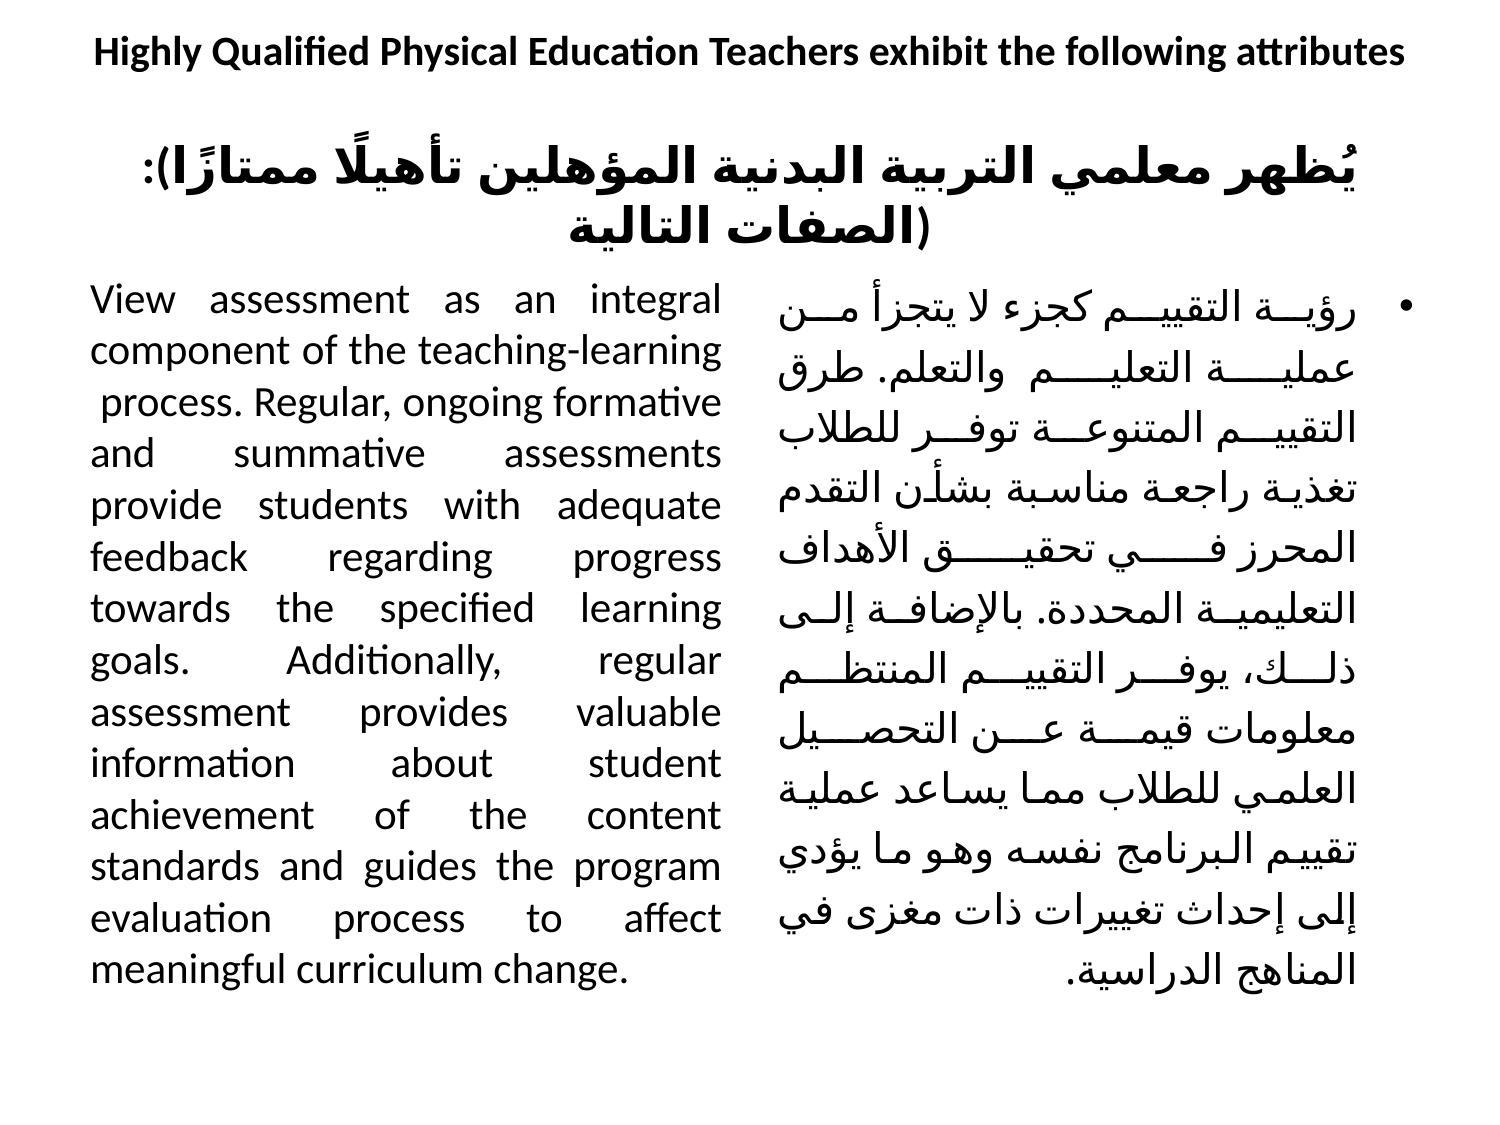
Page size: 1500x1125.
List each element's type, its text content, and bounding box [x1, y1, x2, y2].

title Highly Qualified Physical Education Teachers exhibit the following attributes :(يُظهر معلمي التربية البدنية المؤهلين تأهيلًا ممتازًا الصفات التالية) [75, 45, 1425, 233]
list رؤية التقييم كجزء لا يتجزأ من عملية التعليم والتعلم. طرق التقييم المتنوعة توفر للطلاب تغذية راجعة مناسبة بشأن التقدم المحرز في تحقيق الأهداف التعليمية المحددة. بالإضافة إلى ذلك، يوفر التقييم المنتظم معلومات قيمة عن التحصيل العلمي للطلاب مما يساعد عملية تقييم البرنامج نفسه وهو ما يؤدي إلى إحداث تغييرات ذات مغزى في المناهج الدراسية. [762, 262, 1425, 1005]
list View assessment as an integral component of the teaching-learning process. Regular, ongoing formative and summative assessments provide students with adequate feedback regarding progress towards the specified learning goals. Additionally, regular assessment provides valuable information about student achievement of the content standards and guides the program evaluation process to affect meaningful curriculum change. [75, 262, 738, 1005]
